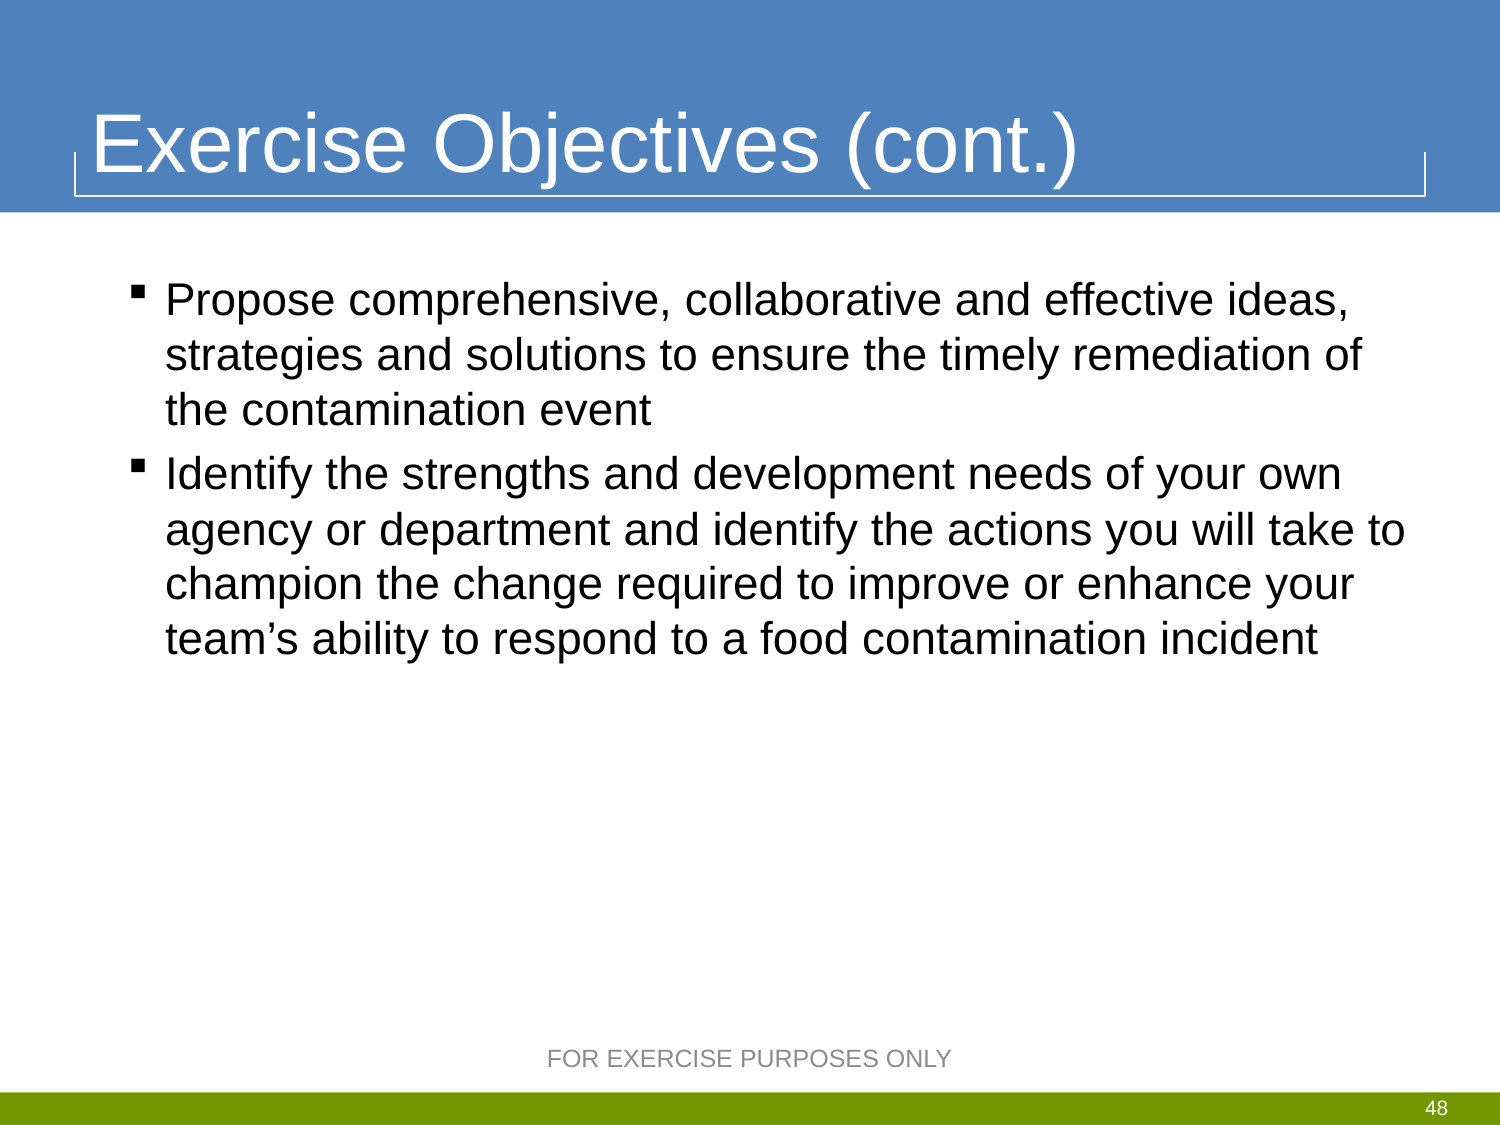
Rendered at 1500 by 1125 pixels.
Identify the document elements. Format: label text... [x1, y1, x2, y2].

list Propose comprehensive, collaborative and effective ideas, strategies and solutions to ensure the timely remediation of the contamination event Identify the strengths and development needs of your own agency or department and identify the actions you will take to champion the change required to improve or enhance your team’s ability to respond to a food contamination incident [74, 262, 1426, 1006]
footer FOR EXERCISE PURPOSES ONLY [512, 1042, 988, 1103]
title Exercise Objectives (cont.) [74, 44, 1426, 233]
